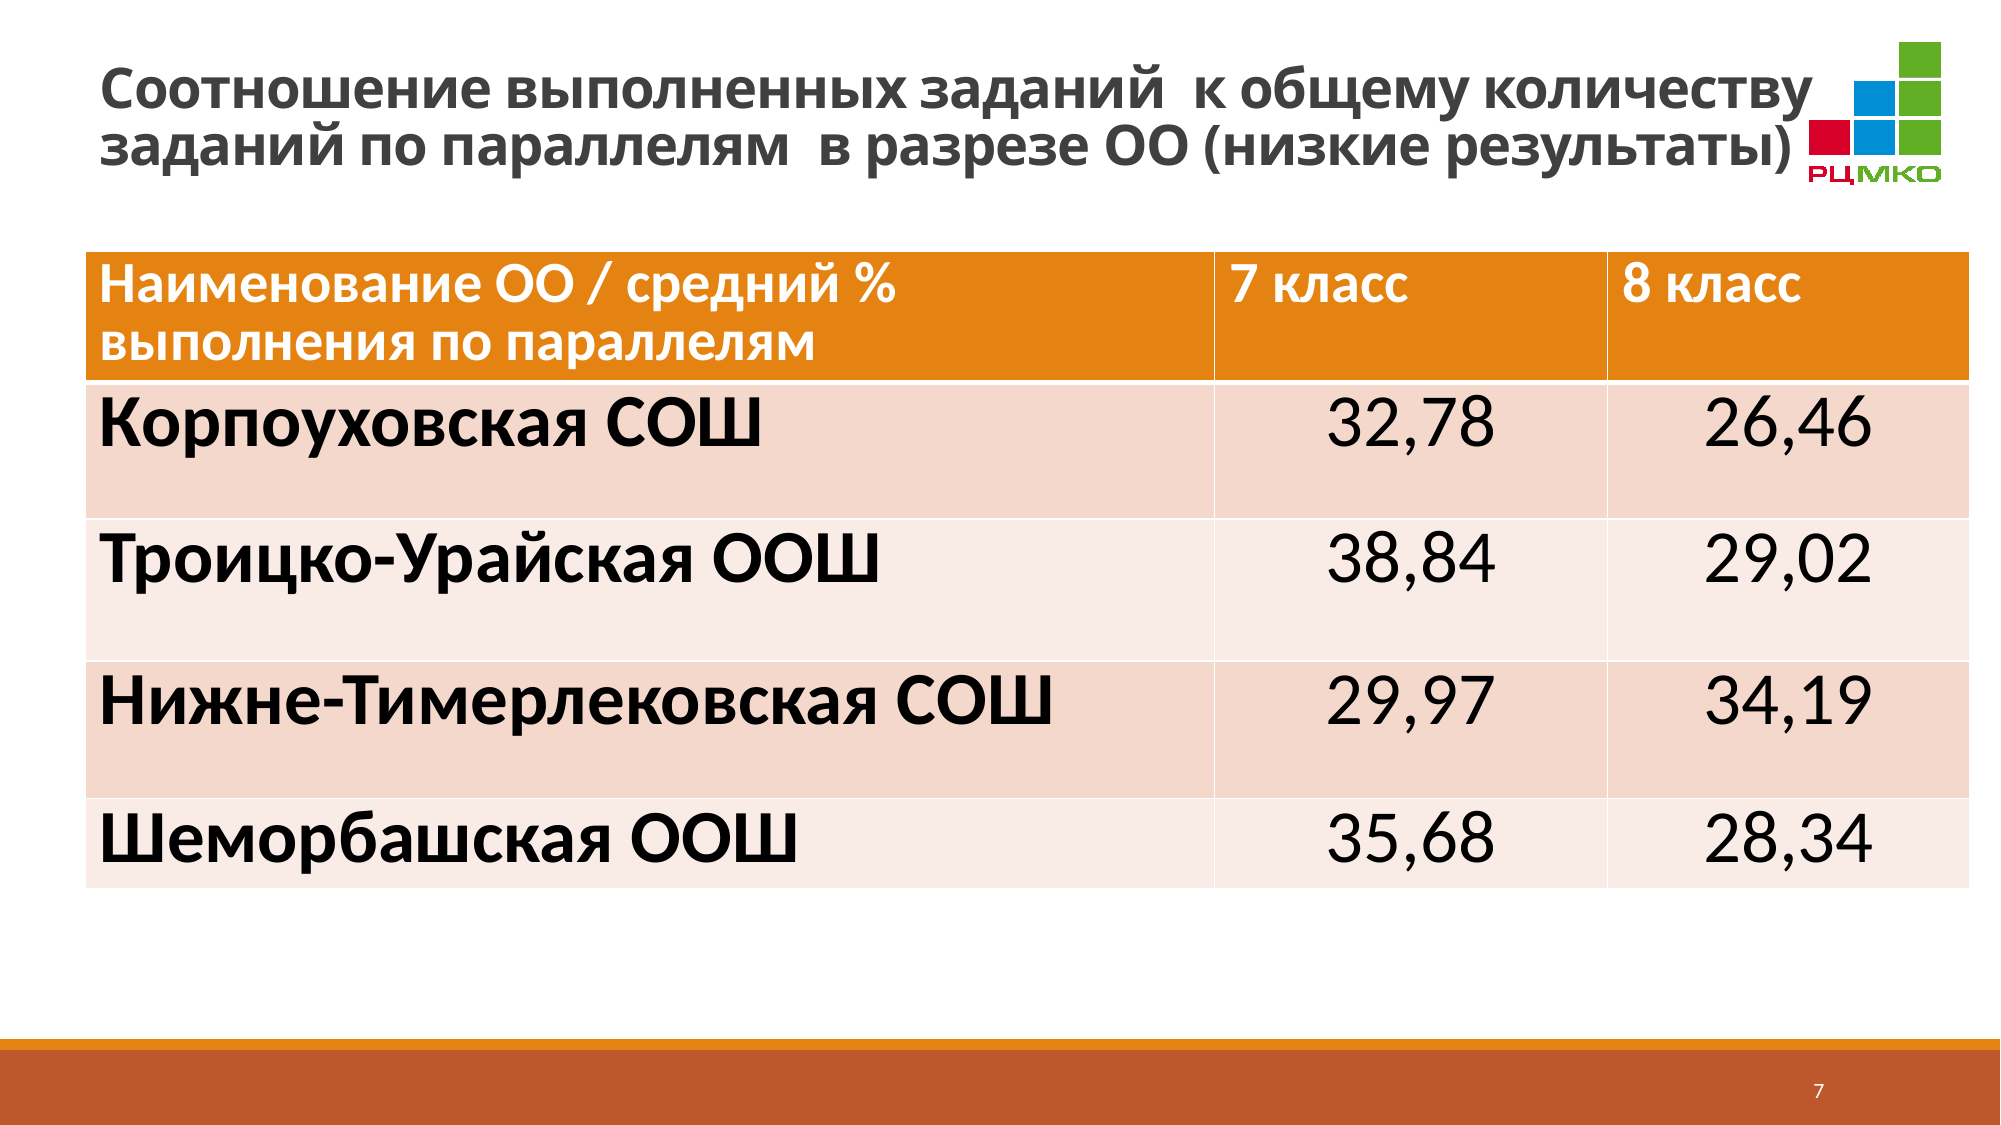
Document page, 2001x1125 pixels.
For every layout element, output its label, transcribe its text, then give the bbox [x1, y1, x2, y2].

table_header 7 класс [1215, 252, 1607, 380]
table_cell Шеморбашская ООШ [86, 799, 1214, 888]
picture [1809, 41, 1941, 185]
table_cell Корпоуховская СОШ [86, 385, 1214, 518]
table_cell Нижне-Тимерлековская СОШ [86, 662, 1214, 798]
table_cell 35,68 [1215, 799, 1607, 888]
table_cell Троицко-Урайская ООШ [86, 520, 1214, 660]
table_cell 38,84 [1215, 520, 1607, 660]
table_cell 34,19 [1608, 662, 1969, 798]
table_cell 29,97 [1215, 662, 1607, 798]
table_cell 26,46 [1608, 385, 1969, 518]
table_cell 32,78 [1215, 385, 1607, 518]
slide_number 7 [1624, 1059, 1840, 1120]
table_cell 29,02 [1608, 520, 1969, 660]
table_header Наименование ОО / средний % выполнения по параллелям [86, 252, 1214, 380]
table_header 8 класс [1608, 252, 1969, 380]
table_cell 28,34 [1608, 799, 1969, 888]
title Соотношение выполненных заданий к общему количеству заданий по параллелям в разрезе ОО (низкие результаты) [84, 47, 1806, 185]
